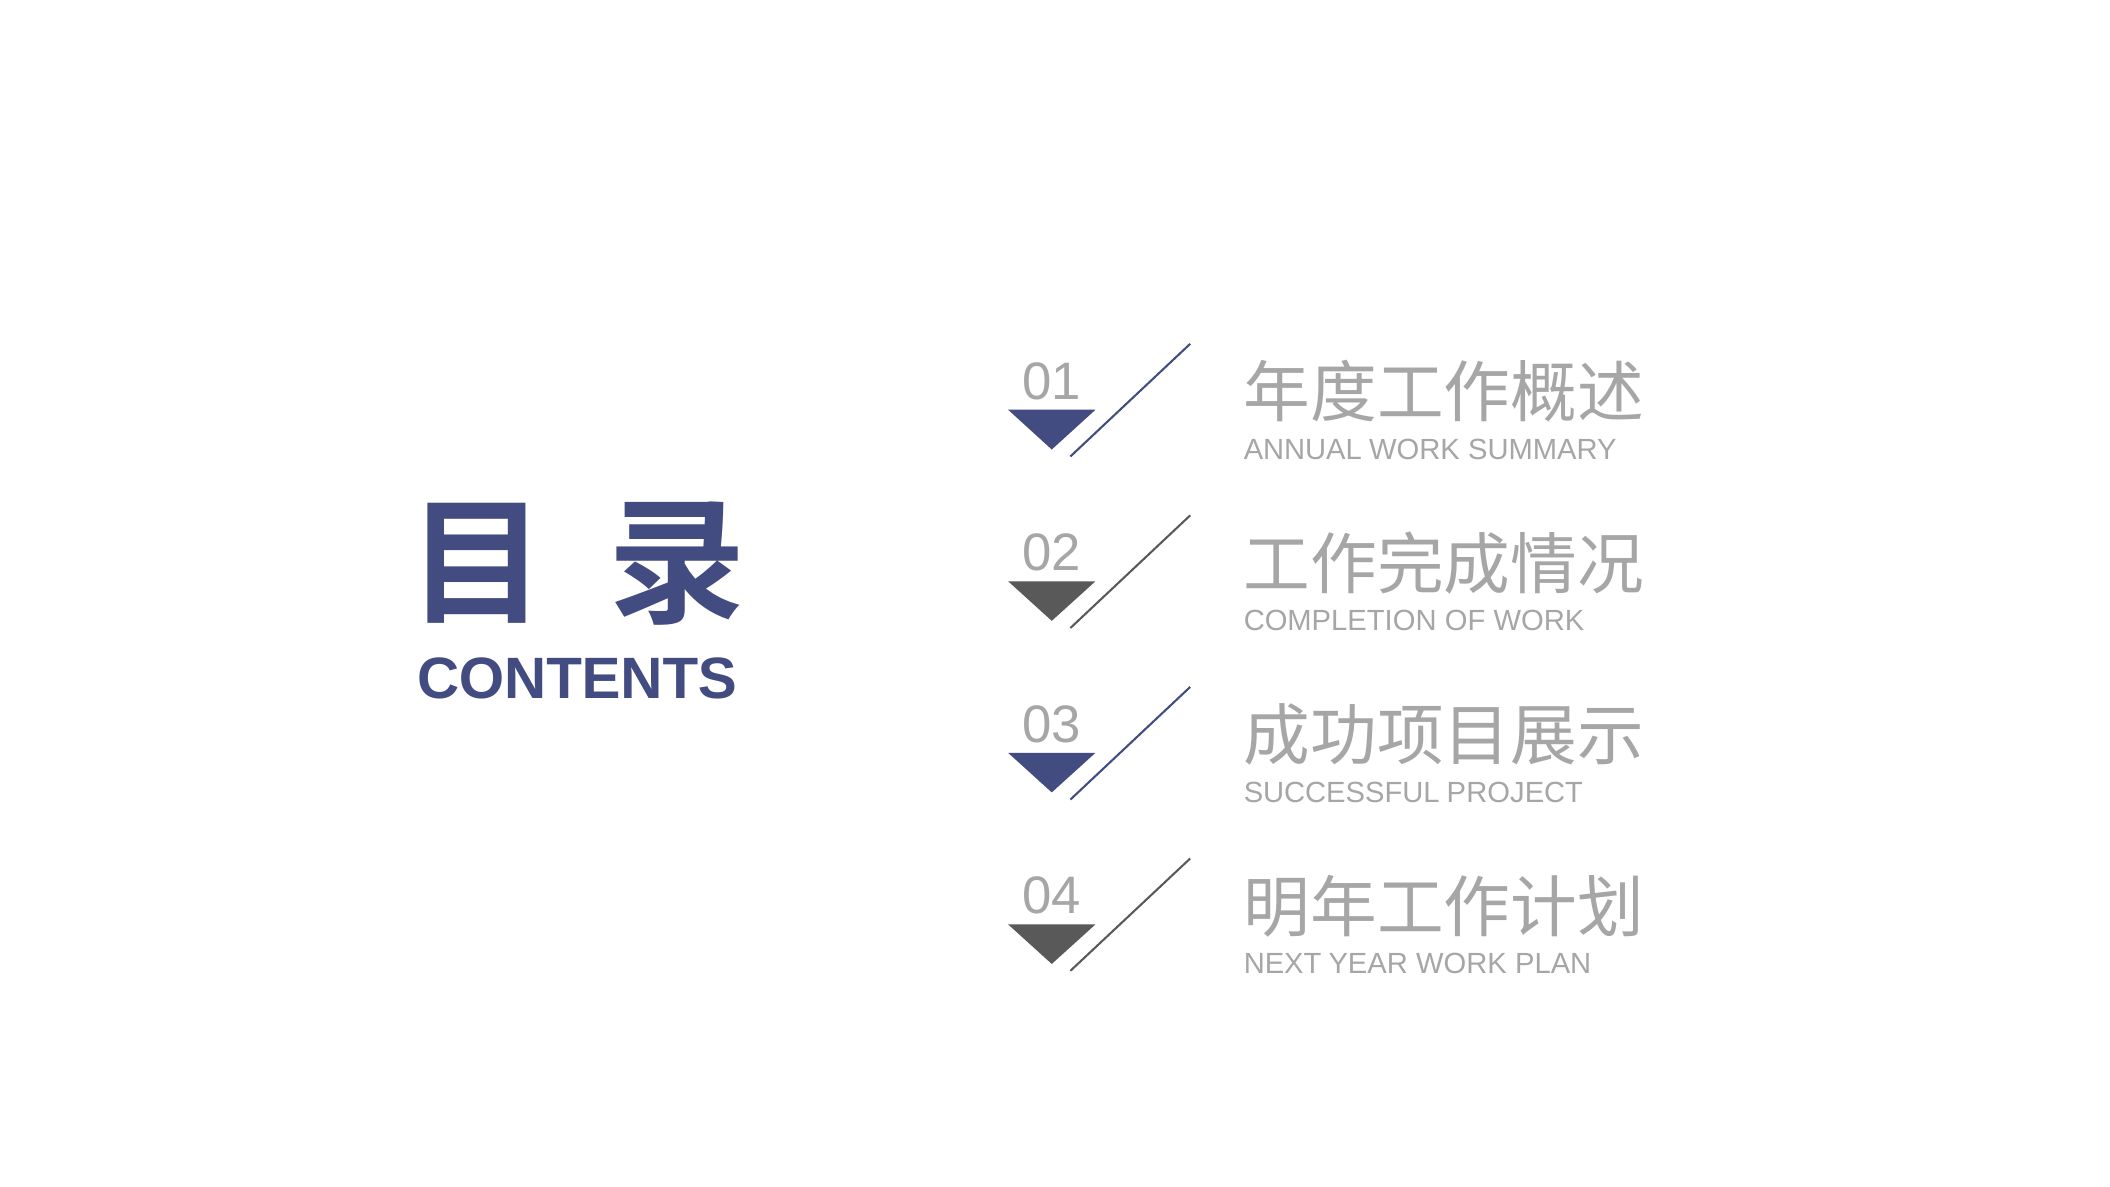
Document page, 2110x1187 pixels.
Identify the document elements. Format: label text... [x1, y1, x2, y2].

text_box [1005, 343, 1191, 457]
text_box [1005, 686, 1191, 800]
text_box 目 录 [341, 474, 813, 640]
text_box 工作完成情况 COMPLETION OF WORK [1243, 521, 1747, 637]
text_box 明年工作计划 NEXT YEAR WORK PLAN [1243, 864, 1747, 980]
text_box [1005, 515, 1191, 629]
text_box 成功项目展示 SUCCESSFUL PROJECT [1243, 693, 1747, 809]
text_box 年度工作概述 ANNUAL WORK SUMMARY [1243, 350, 1747, 466]
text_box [1005, 858, 1191, 971]
text_box CONTENTS [343, 640, 811, 711]
